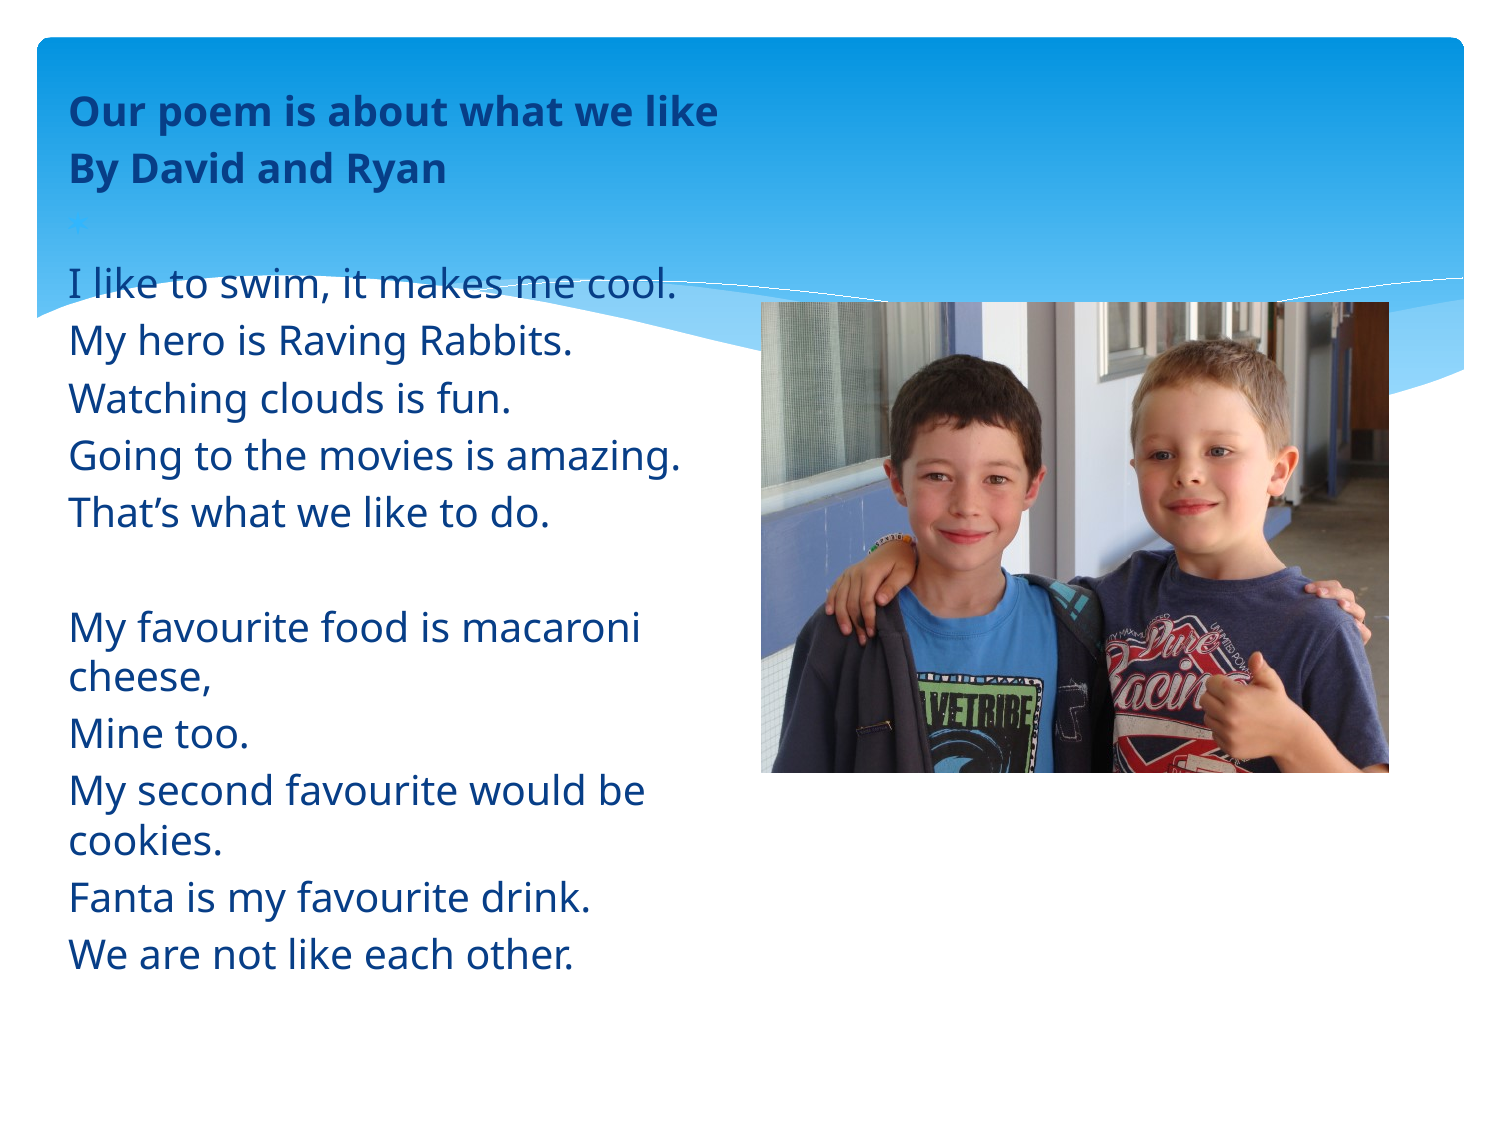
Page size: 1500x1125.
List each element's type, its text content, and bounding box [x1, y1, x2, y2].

list Our poem is about what we like By David and Ryan I like to swim, it makes me cool. My hero is Raving Rabbits. Watching clouds is fun. Going to the movies is amazing. That’s what we like to do. My favourite food is macaroni cheese, Mine too. My second favourite would be cookies. Fanta is my favourite drink. We are not like each other. [53, 78, 738, 1005]
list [761, 302, 1390, 774]
